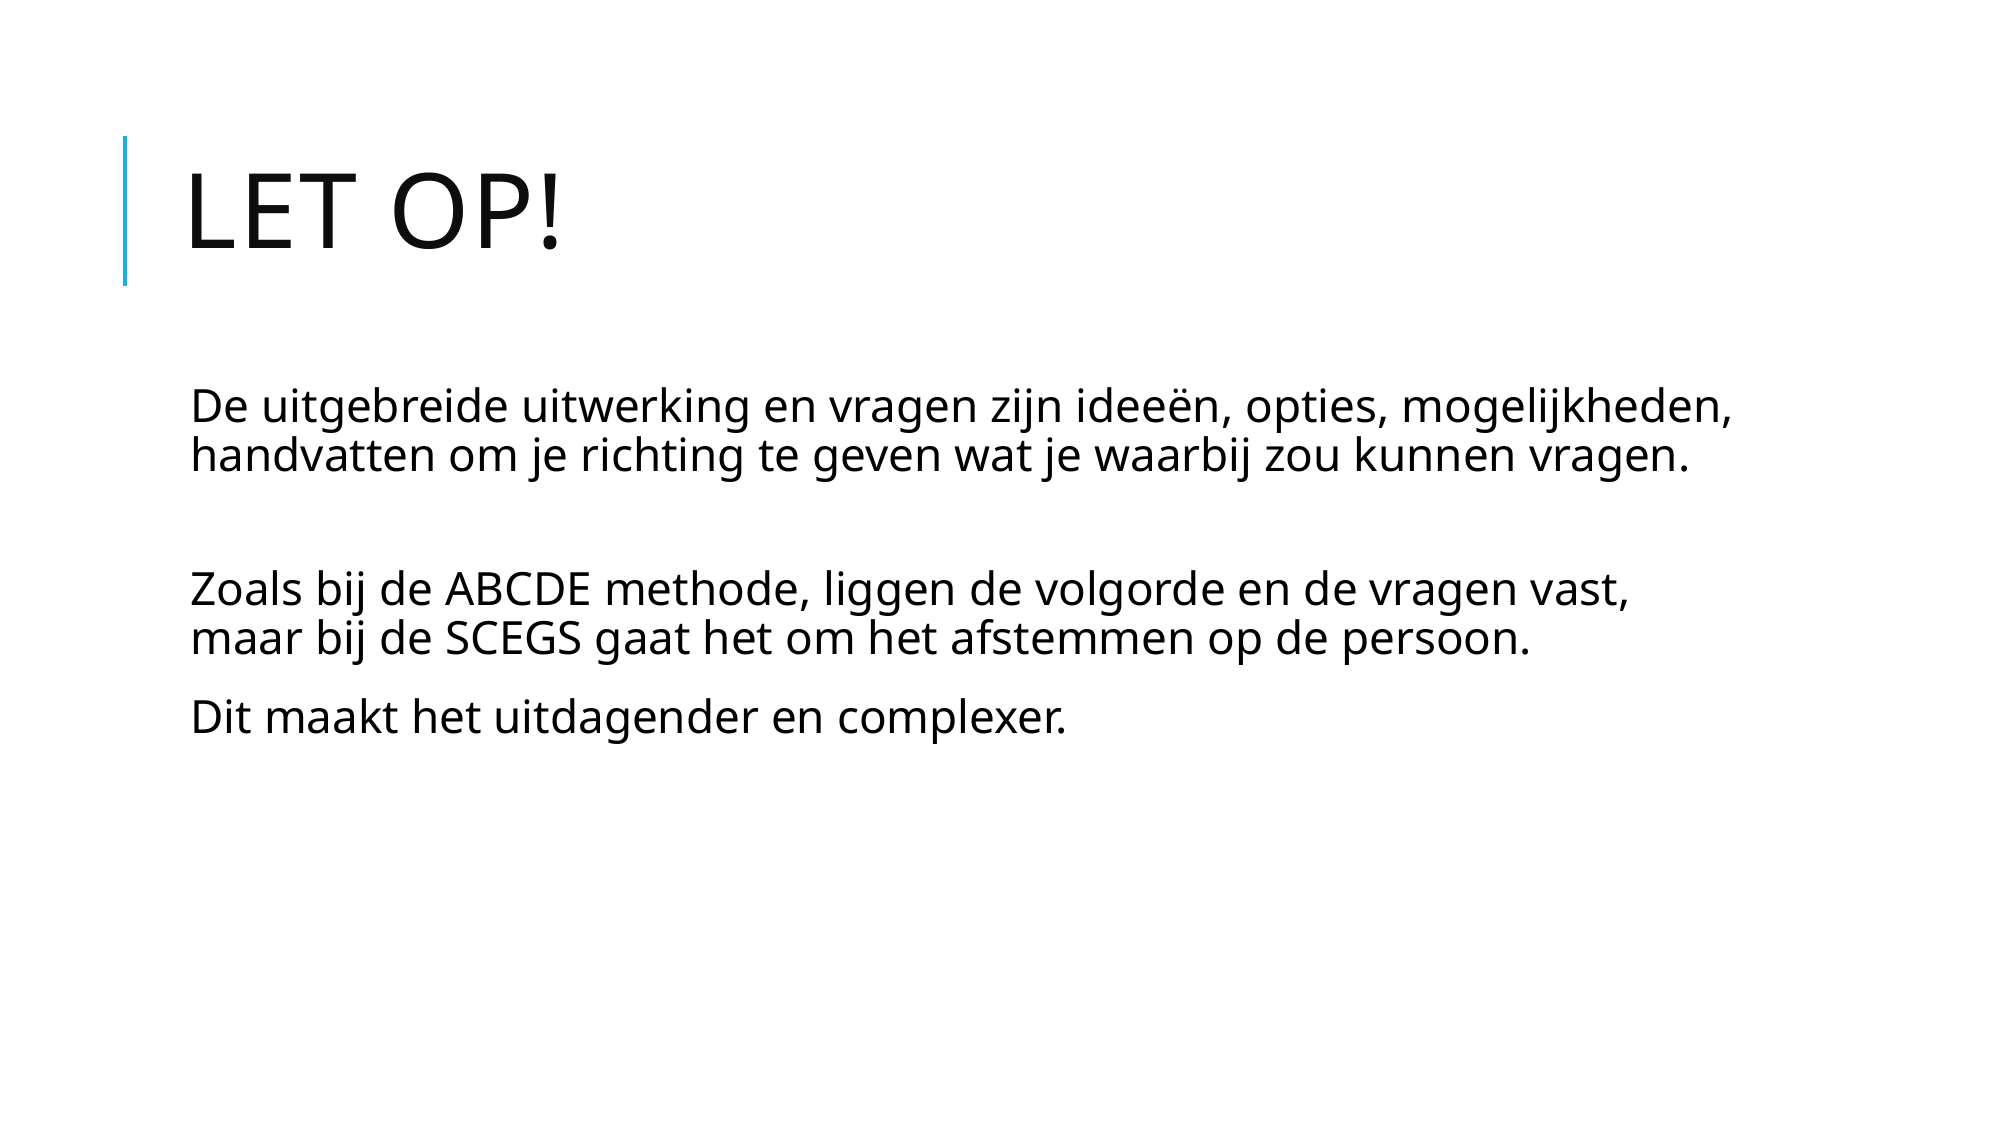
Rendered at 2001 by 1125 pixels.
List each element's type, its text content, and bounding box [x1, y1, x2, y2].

title Let op! [168, 96, 1763, 342]
list De uitgebreide uitwerking en vragen zijn ideeën, opties, mogelijkheden, handvatten om je richting te geven wat je waarbij zou kunnen vragen. Zoals bij de ABCDE methode, liggen de volgorde en de vragen vast, maar bij de SCEGS gaat het om het afstemmen op de persoon. Dit maakt het uitdagender en complexer. [168, 375, 1763, 1035]
